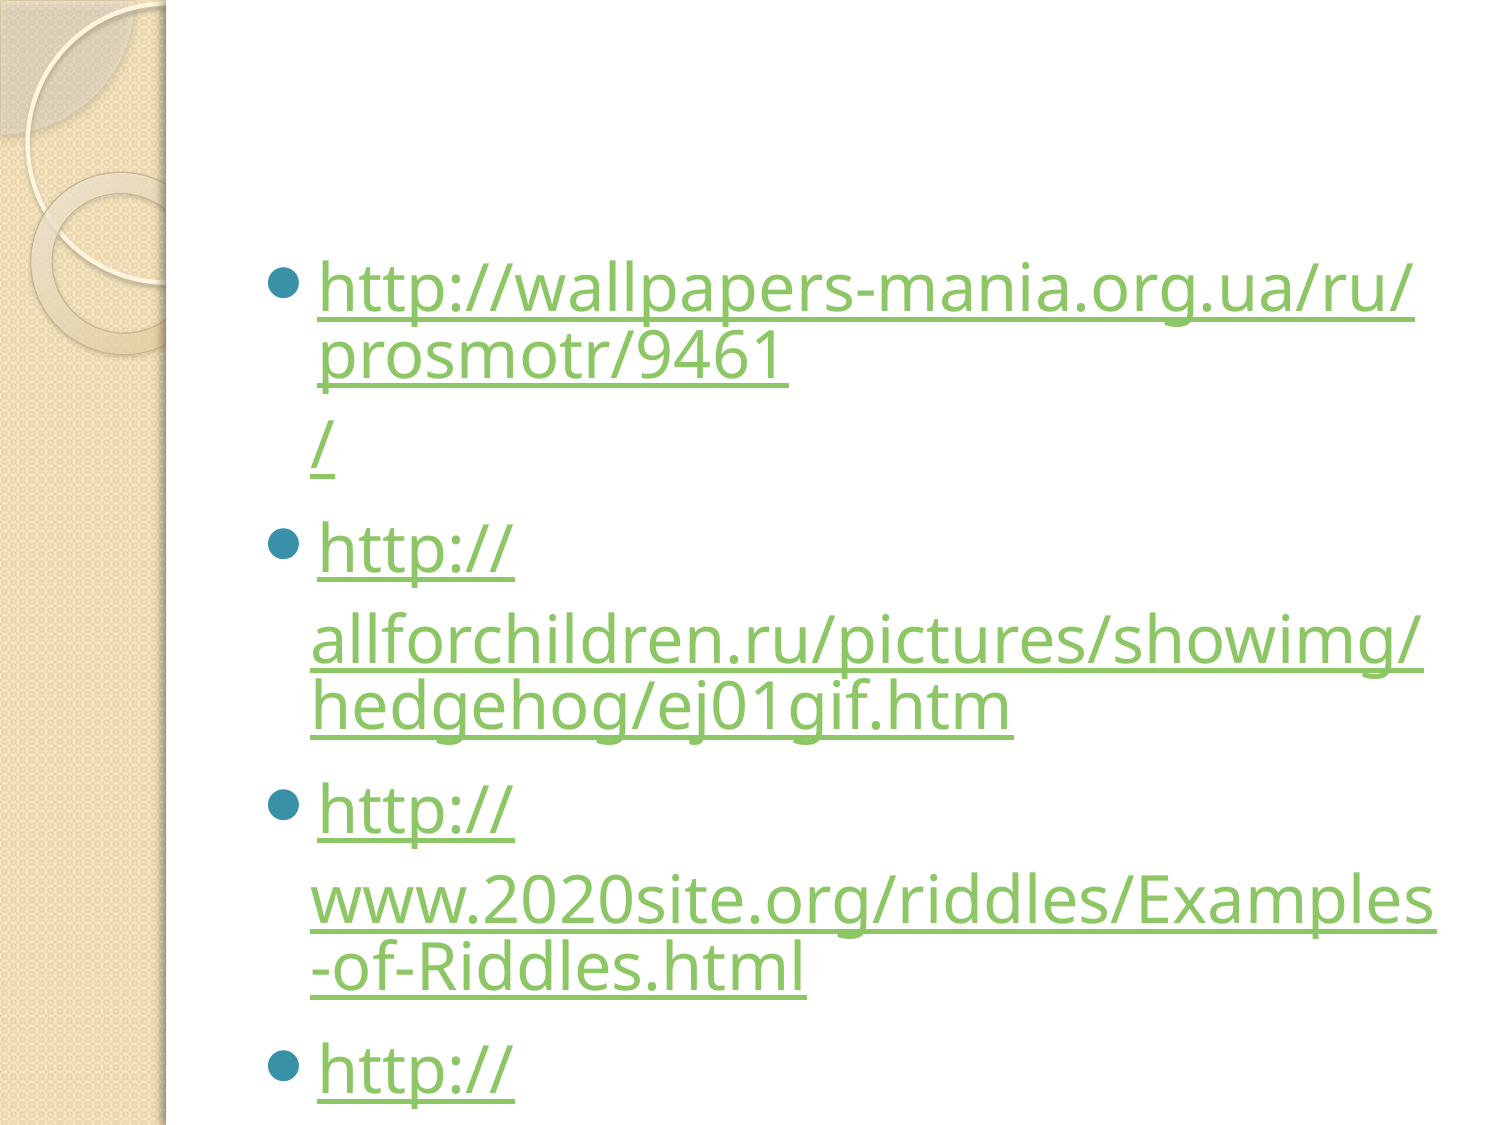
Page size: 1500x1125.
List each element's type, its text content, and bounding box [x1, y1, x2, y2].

list http://wallpapers-mania.org.ua/ru/prosmotr/9461/ http://allforchildren.ru/pictures/showimg/hedgehog/ej01gif.htm http://www.2020site.org/riddles/Examples-of-Riddles.html http://solev.ucoz.de/blog/dalshe_prodolzhenie_stati_zagadka_s_podvokhom_2_foto_17_oktjabrja/2013-05-23-13 [235, 237, 1466, 1025]
